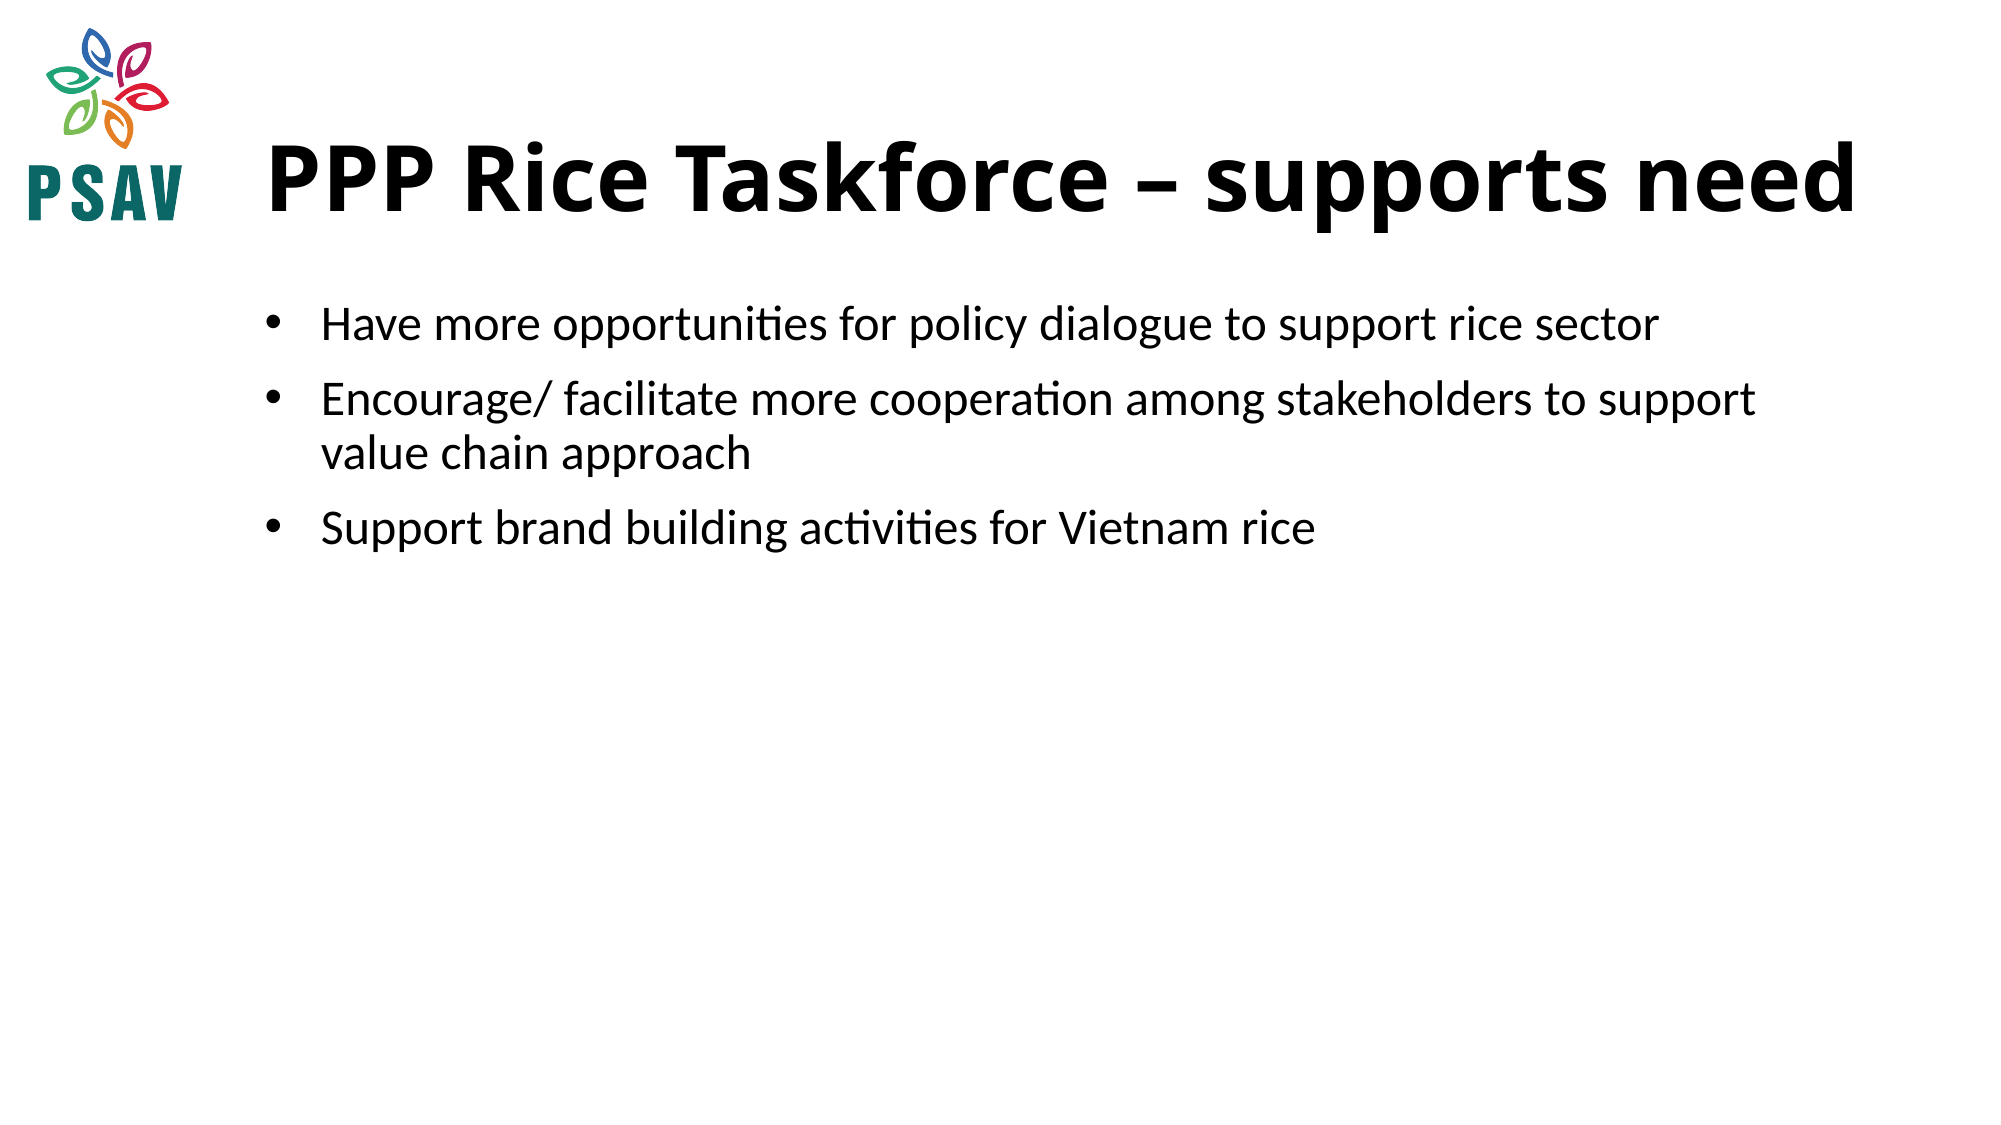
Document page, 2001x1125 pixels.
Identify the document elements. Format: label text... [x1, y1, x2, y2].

subtitle Have more opportunities for policy dialogue to support rice sector Encourage/ facilitate more cooperation among stakeholders to support value chain approach Support brand building activities for Vietnam rice [249, 290, 1886, 1054]
picture [26, 28, 189, 239]
title PPP Rice Taskforce – supports need [249, 28, 1886, 239]
